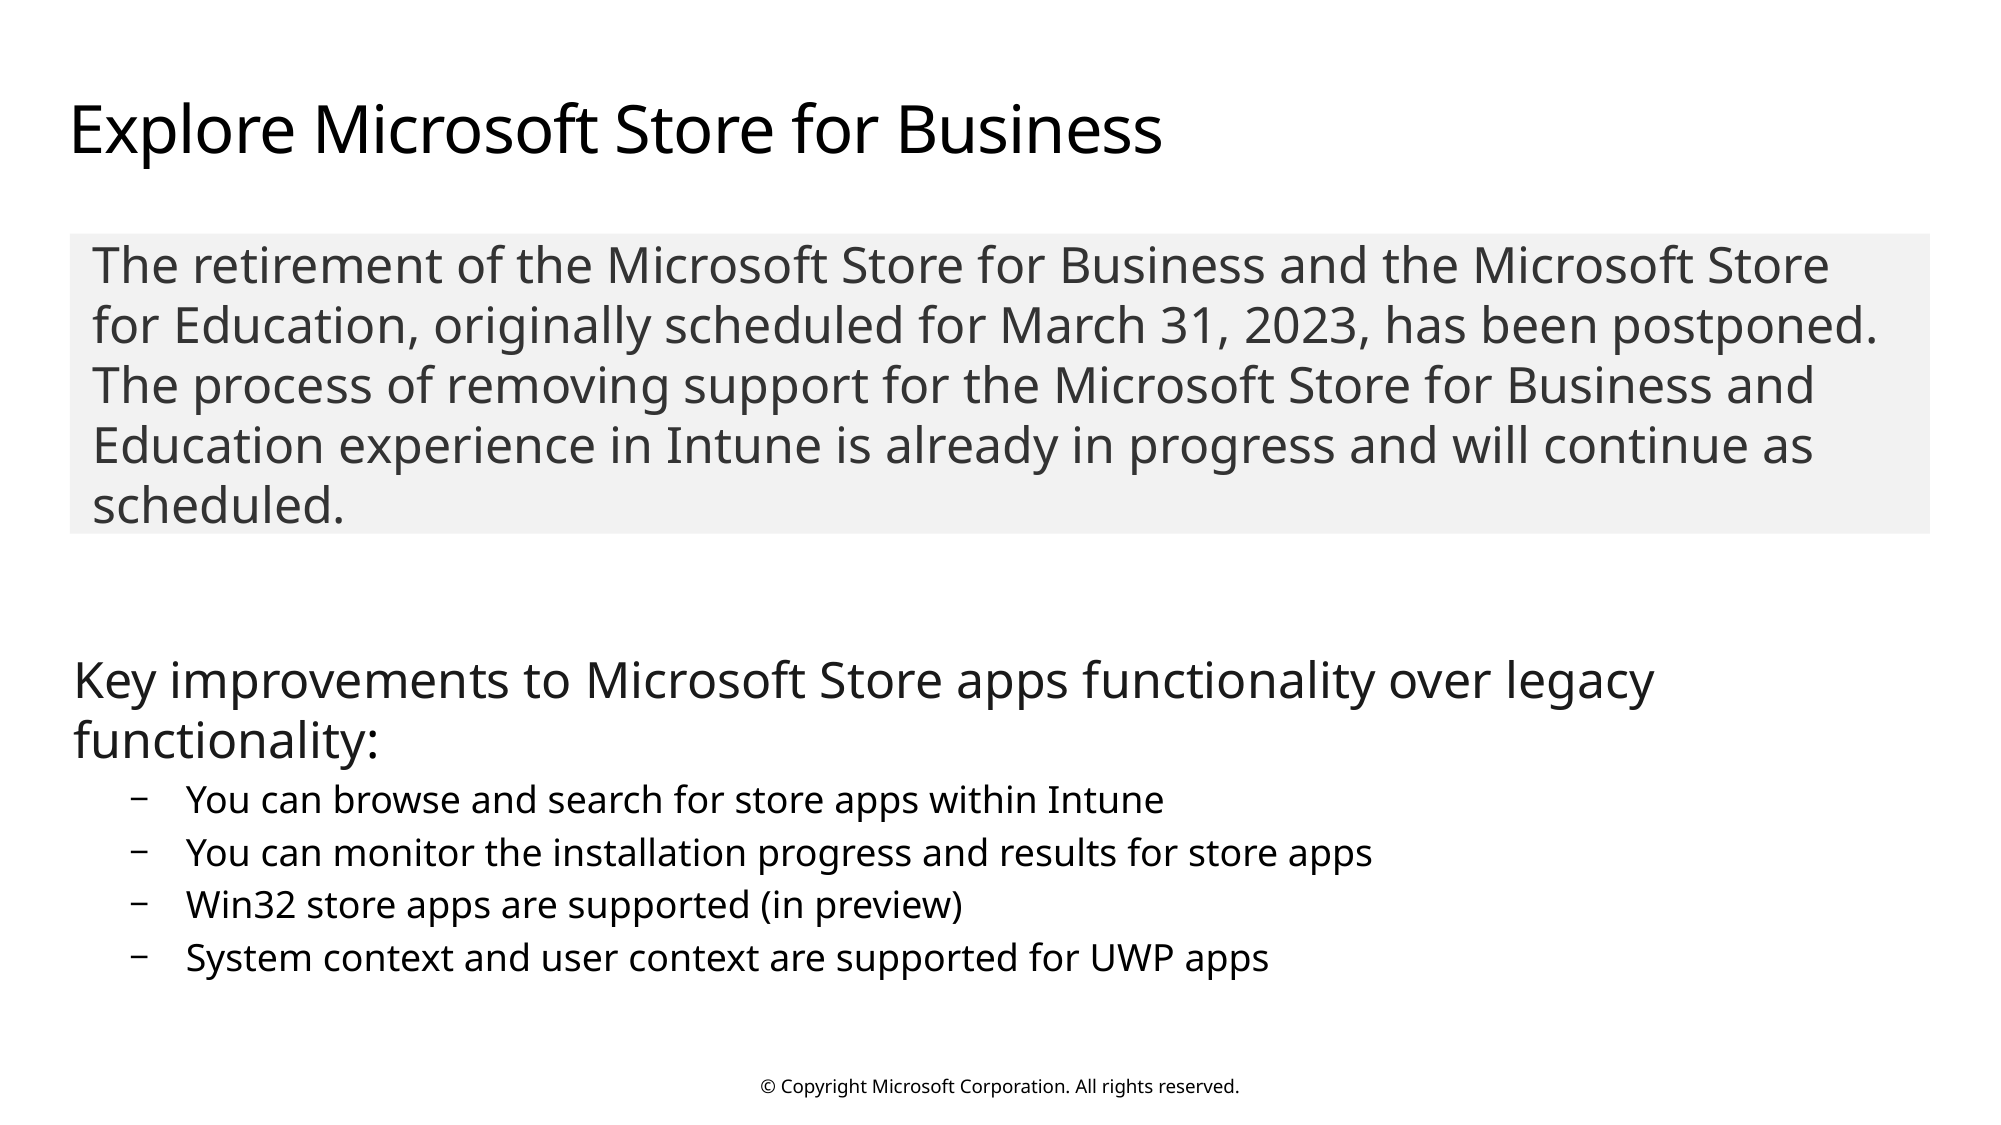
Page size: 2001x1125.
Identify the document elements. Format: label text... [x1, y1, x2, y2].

text_box The retirement of the Microsoft Store for Business and the Microsoft Store for Education, originally scheduled for March 31, 2023, has been postponed. The process of removing support for the Microsoft Store for Business and Education experience in Intune is already in progress and will continue as scheduled. [69, 233, 1930, 534]
title Explore Microsoft Store for Business [68, 72, 1929, 183]
text_box Key improvements to Microsoft Store apps functionality over legacy functionality: You can browse and search for store apps within Intune You can monitor the installation progress and results for store apps Win32 store apps are supported (in preview) System context and user context are supported for UWP apps [54, 648, 1946, 979]
